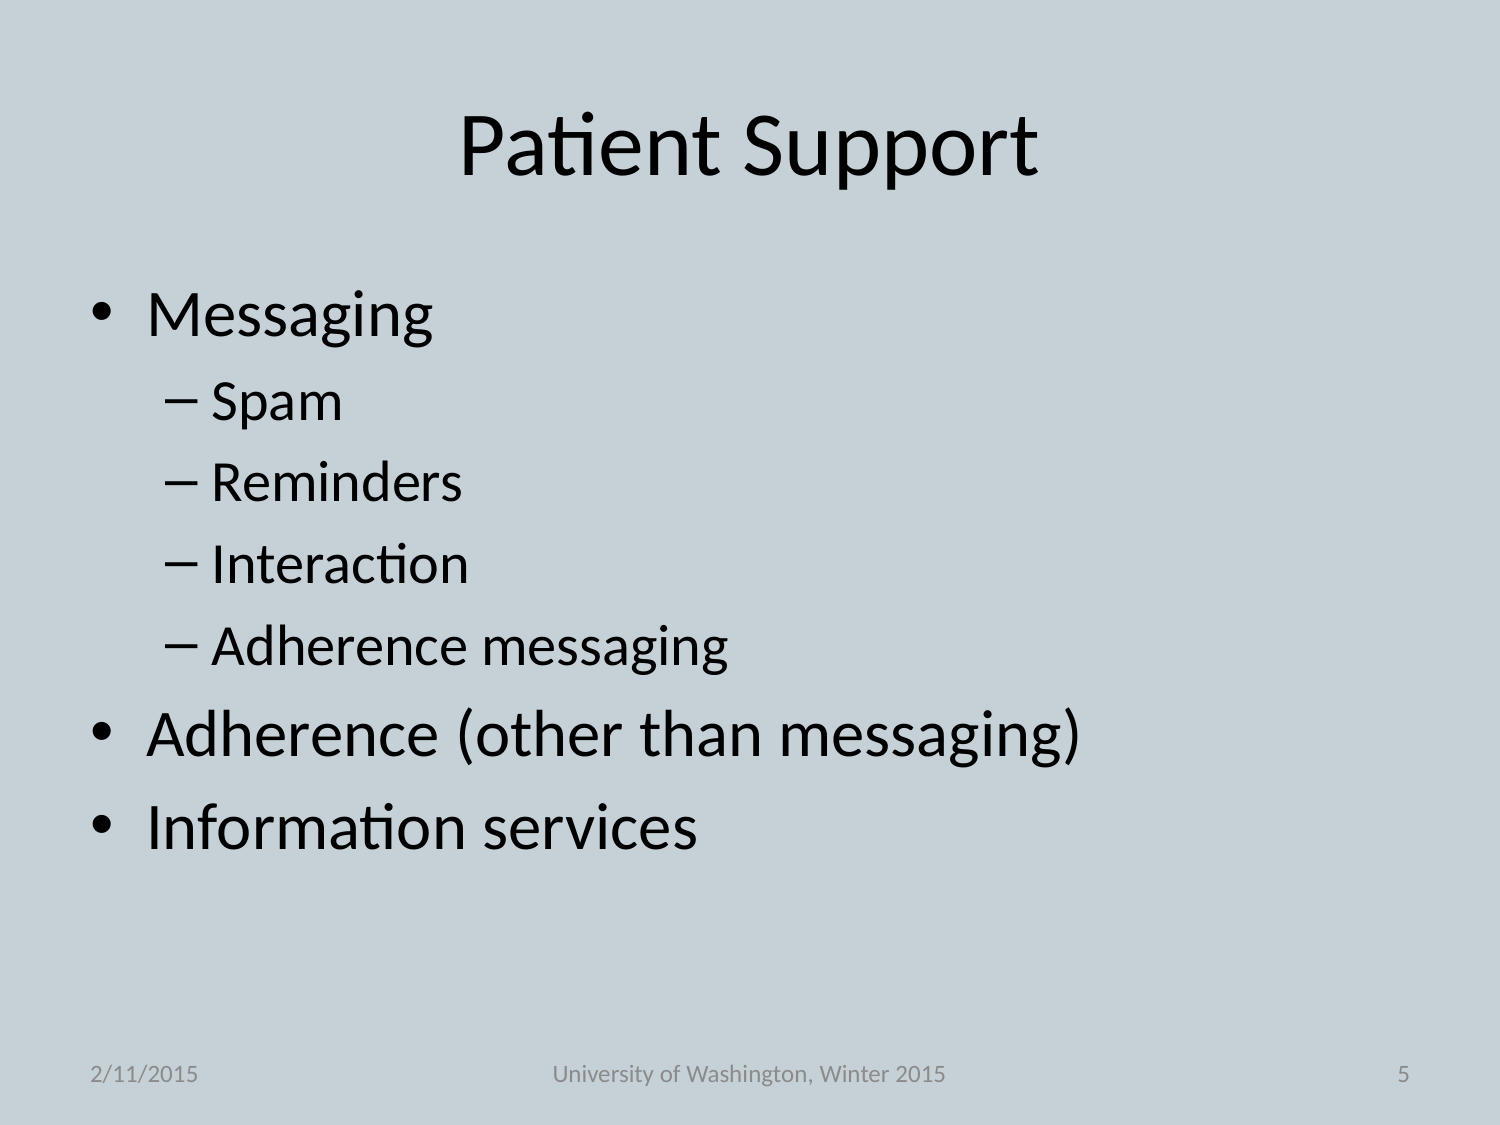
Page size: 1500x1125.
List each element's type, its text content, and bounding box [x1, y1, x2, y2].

title Patient Support [75, 45, 1425, 233]
list Messaging Spam Reminders Interaction Adherence messaging Adherence (other than messaging) Information services [75, 262, 1425, 1005]
slide_number 5 [1074, 1042, 1425, 1103]
footer University of Washington, Winter 2015 [512, 1042, 988, 1103]
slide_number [75, 1042, 425, 1103]
